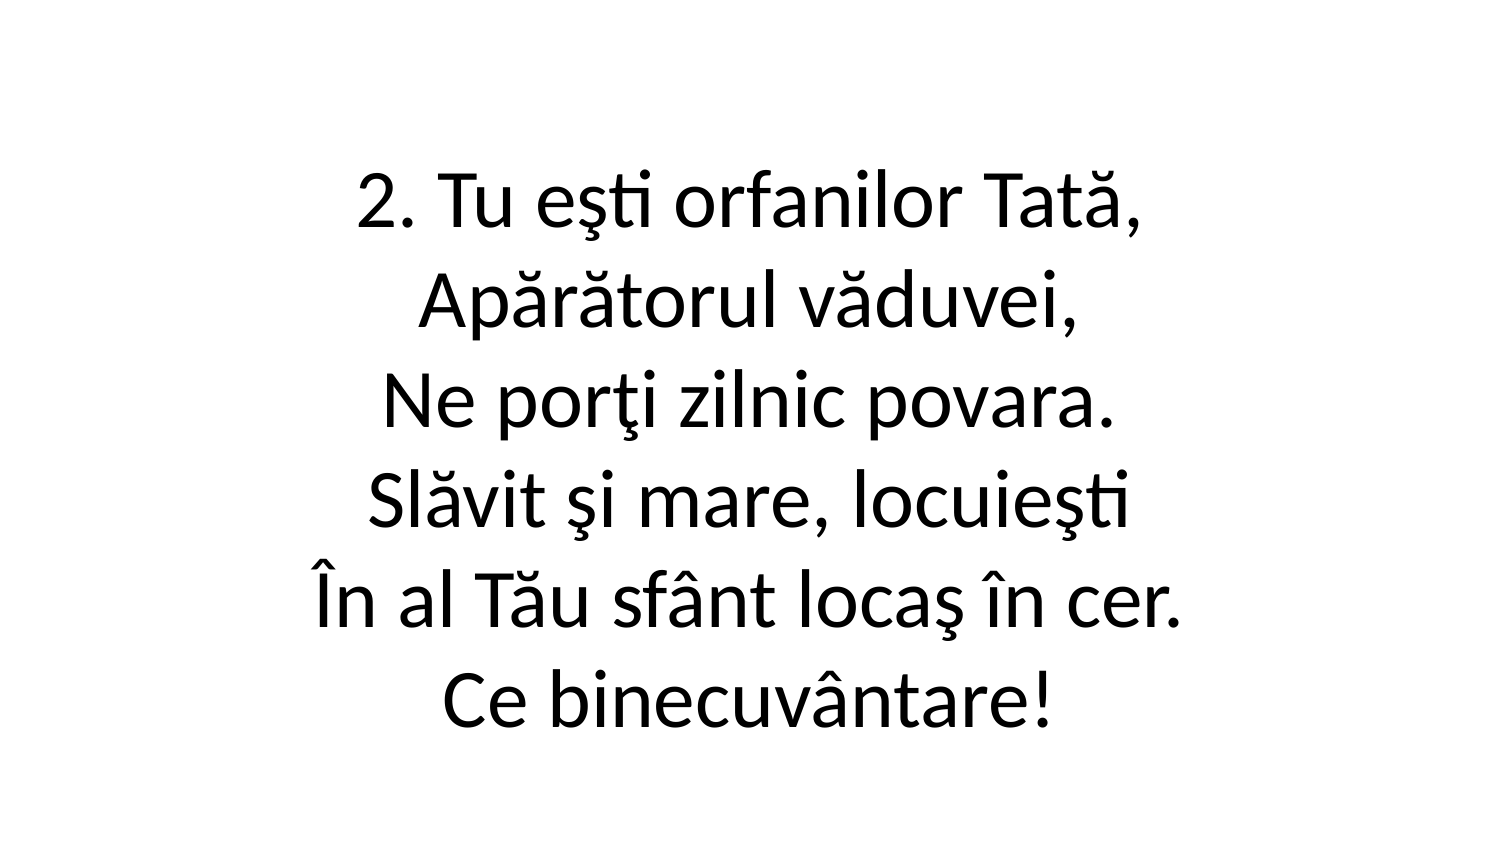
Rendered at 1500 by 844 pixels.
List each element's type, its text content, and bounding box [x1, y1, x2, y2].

text_box 2. Tu eşti orfanilor Tată, Apărătorul văduvei, Ne porţi zilnic povara. Slăvit şi mare, locuieşti În al Tău sfânt locaş în cer. Ce binecuvântare! [299, 92, 1201, 752]
